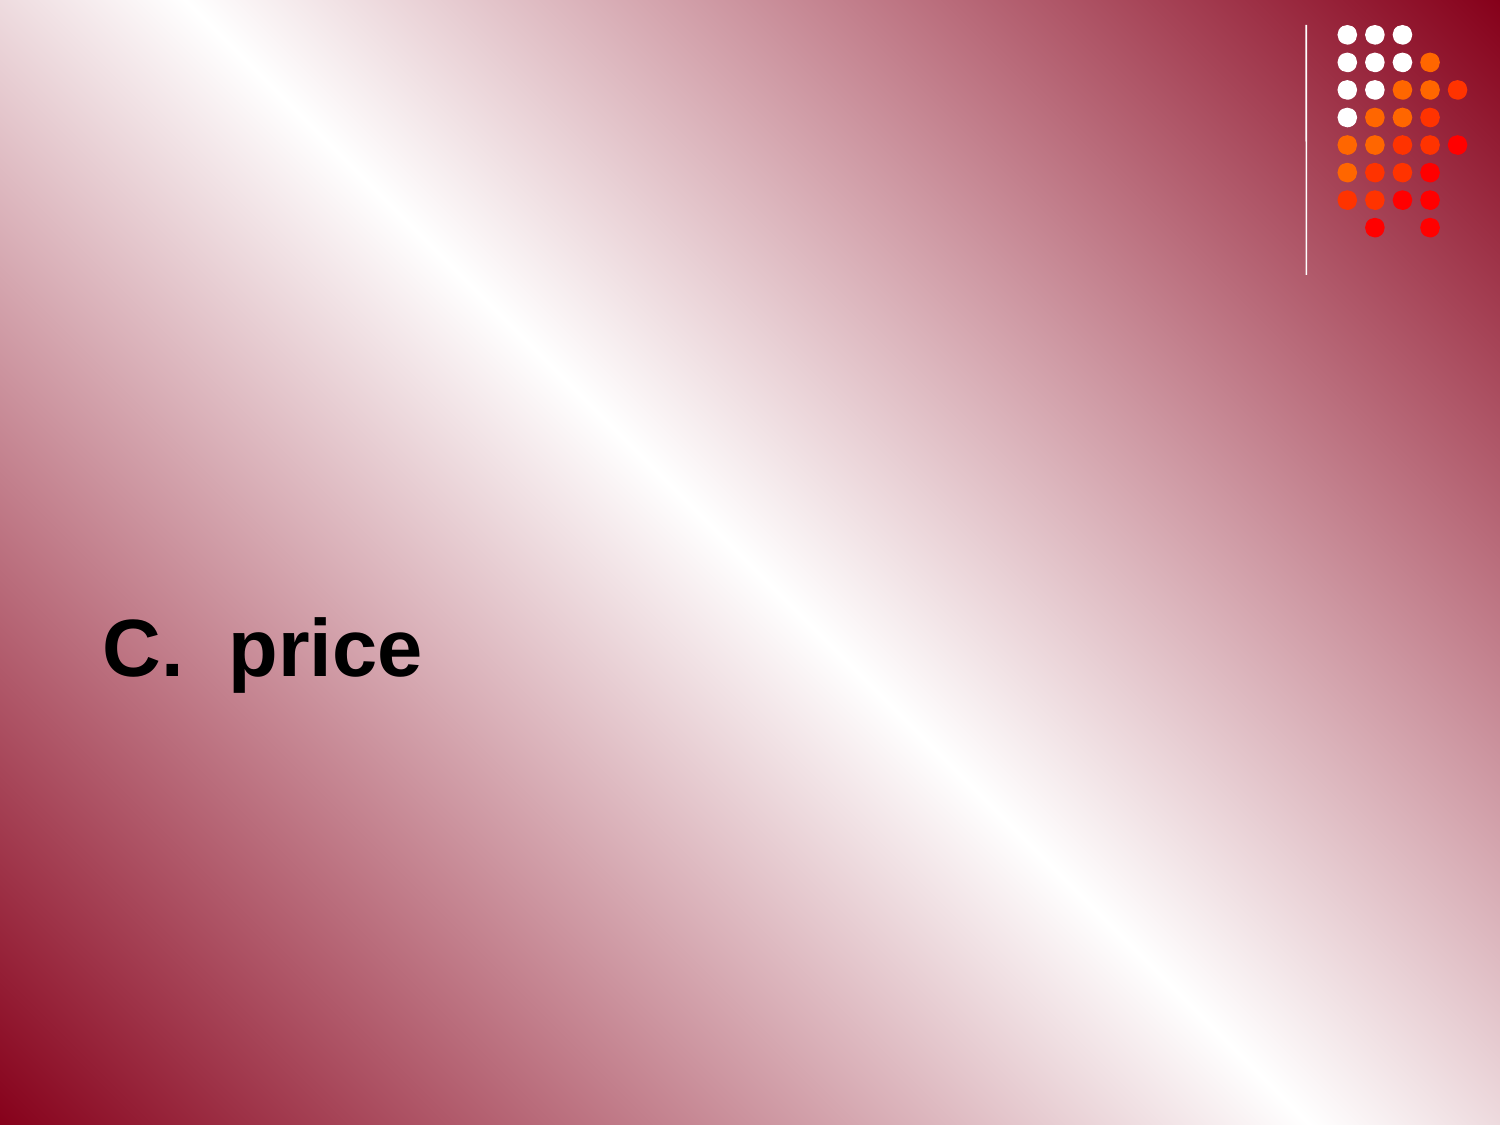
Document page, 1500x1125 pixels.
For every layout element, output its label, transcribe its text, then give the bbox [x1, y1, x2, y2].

title C. price [87, 487, 1325, 700]
